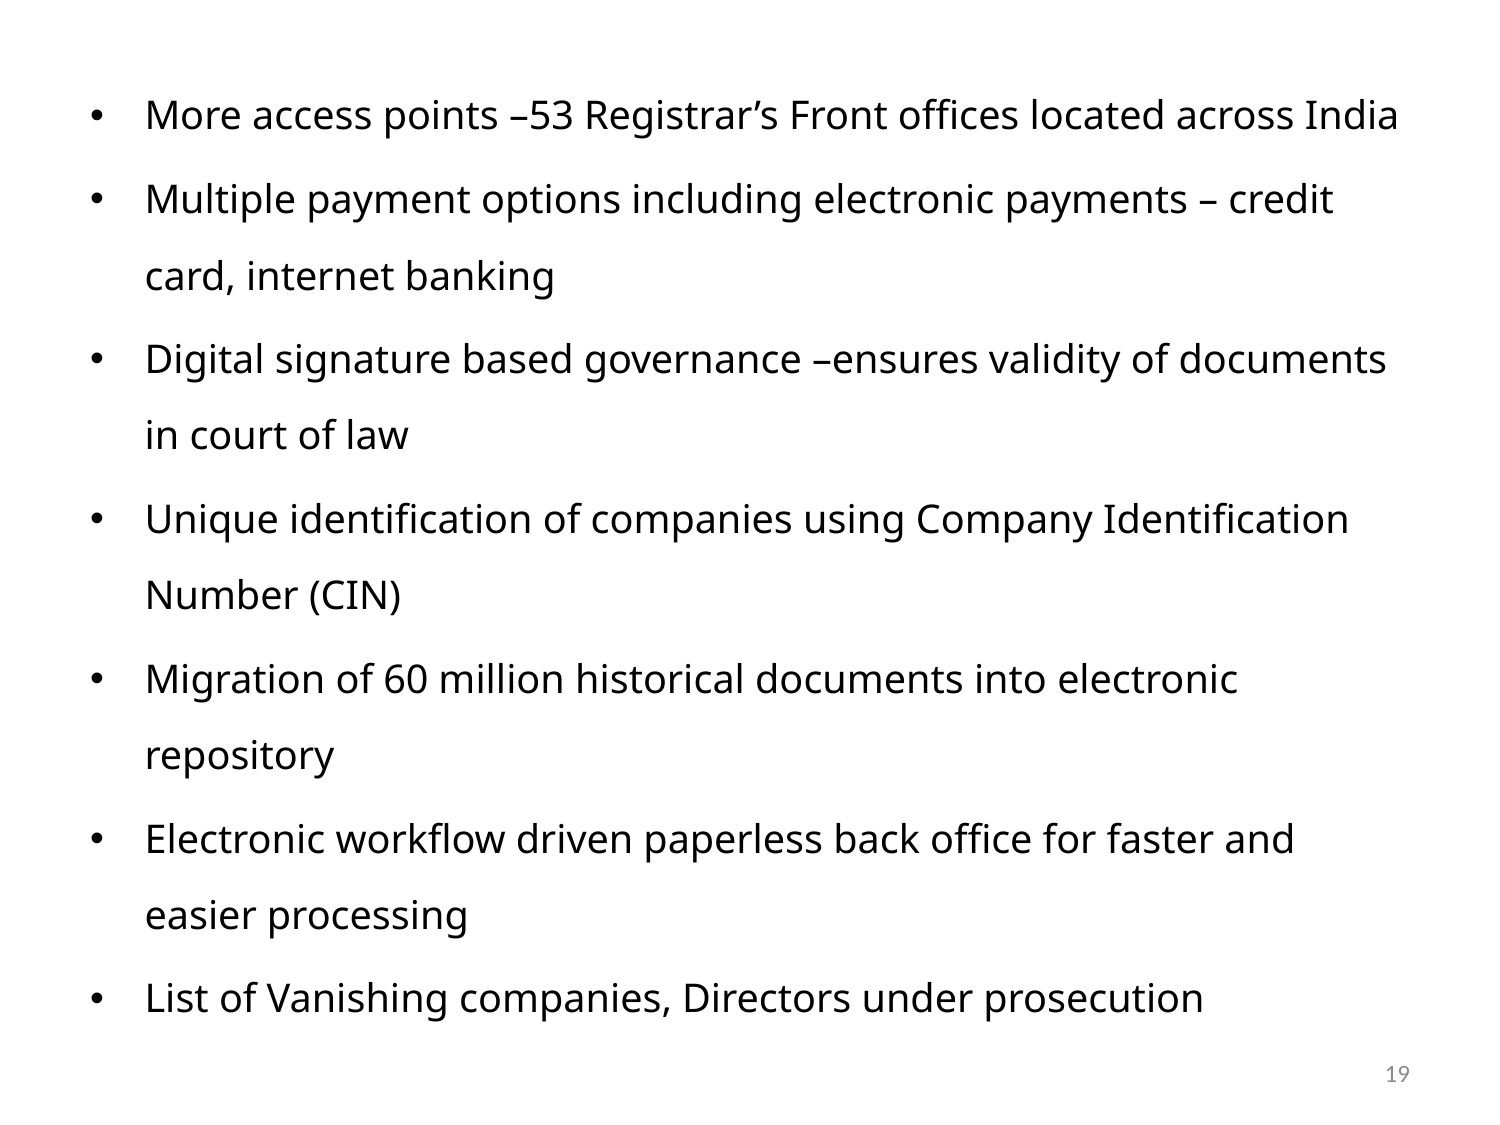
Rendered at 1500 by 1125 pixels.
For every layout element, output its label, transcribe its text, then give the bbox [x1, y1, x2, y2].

slide_number 19 [1074, 1042, 1425, 1103]
list More access points –53 Registrar’s Front offices located across India Multiple payment options including electronic payments – credit card, internet banking Digital signature based governance –ensures validity of documents in court of law Unique identification of companies using Company Identification Number (CIN) Migration of 60 million historical documents into electronic repository Electronic workflow driven paperless back office for faster and easier processing List of Vanishing companies, Directors under prosecution [75, 54, 1425, 1071]
